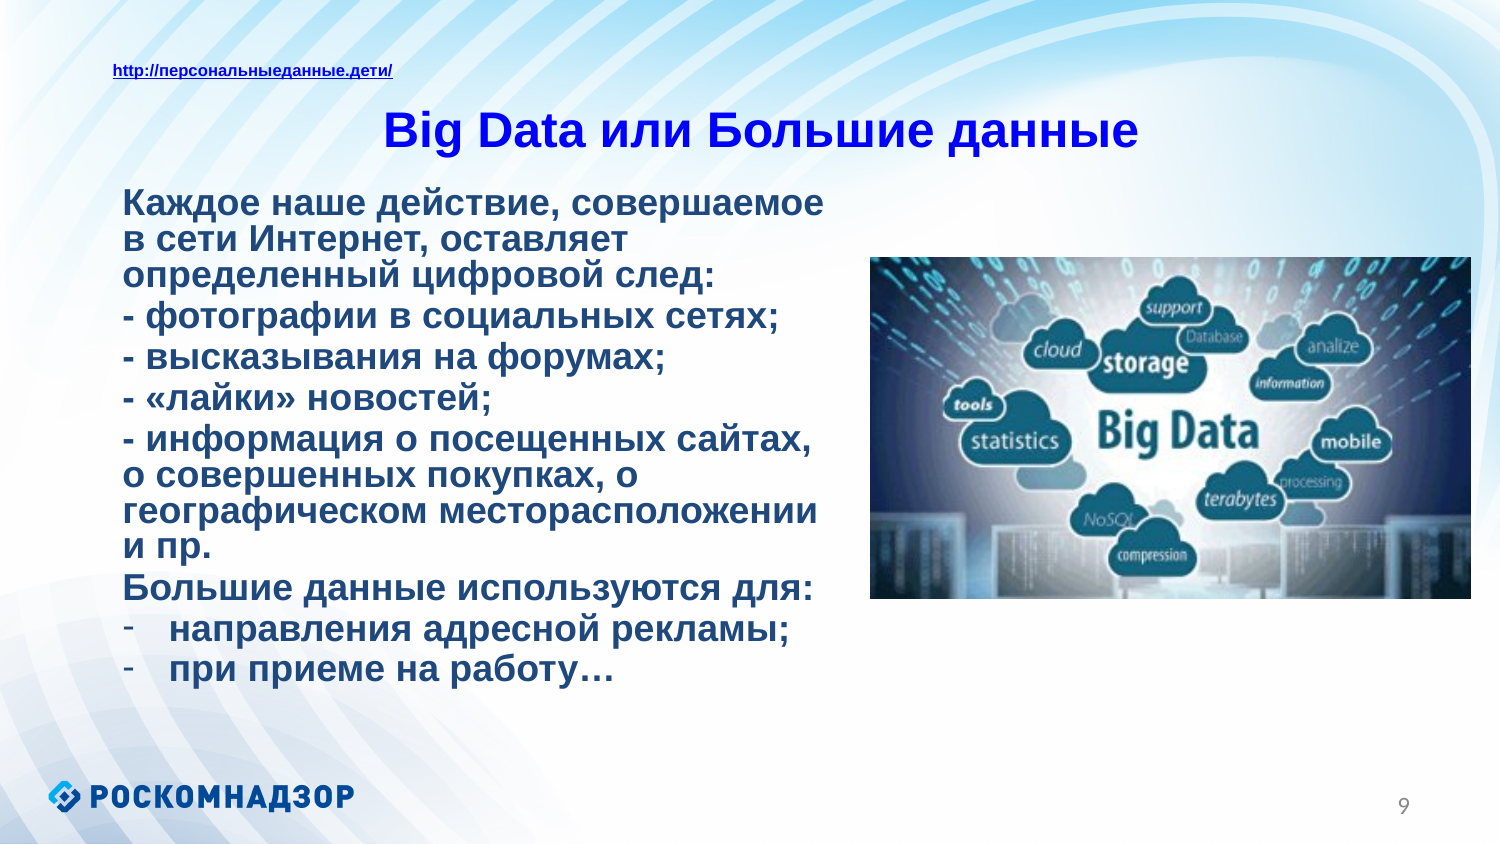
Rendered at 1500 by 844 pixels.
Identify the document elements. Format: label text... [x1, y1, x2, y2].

slide_number 9 [1074, 782, 1425, 828]
picture [0, 0, 1500, 844]
list http://персональныеданные.дети/ Big Data или Большие данные [97, 56, 1426, 164]
text_box Каждое наше действие, совершаемое в сети Интернет, оставляет определенный цифровой след: - фотографии в социальных сетях; - высказывания на форумах; - «лайки» новостей; - информация о посещенных сайтах, о совершенных покупках, о географическом месторасположении и пр. Большие данные используются для: направления адресной рекламы; при приеме на работу… [107, 179, 848, 769]
